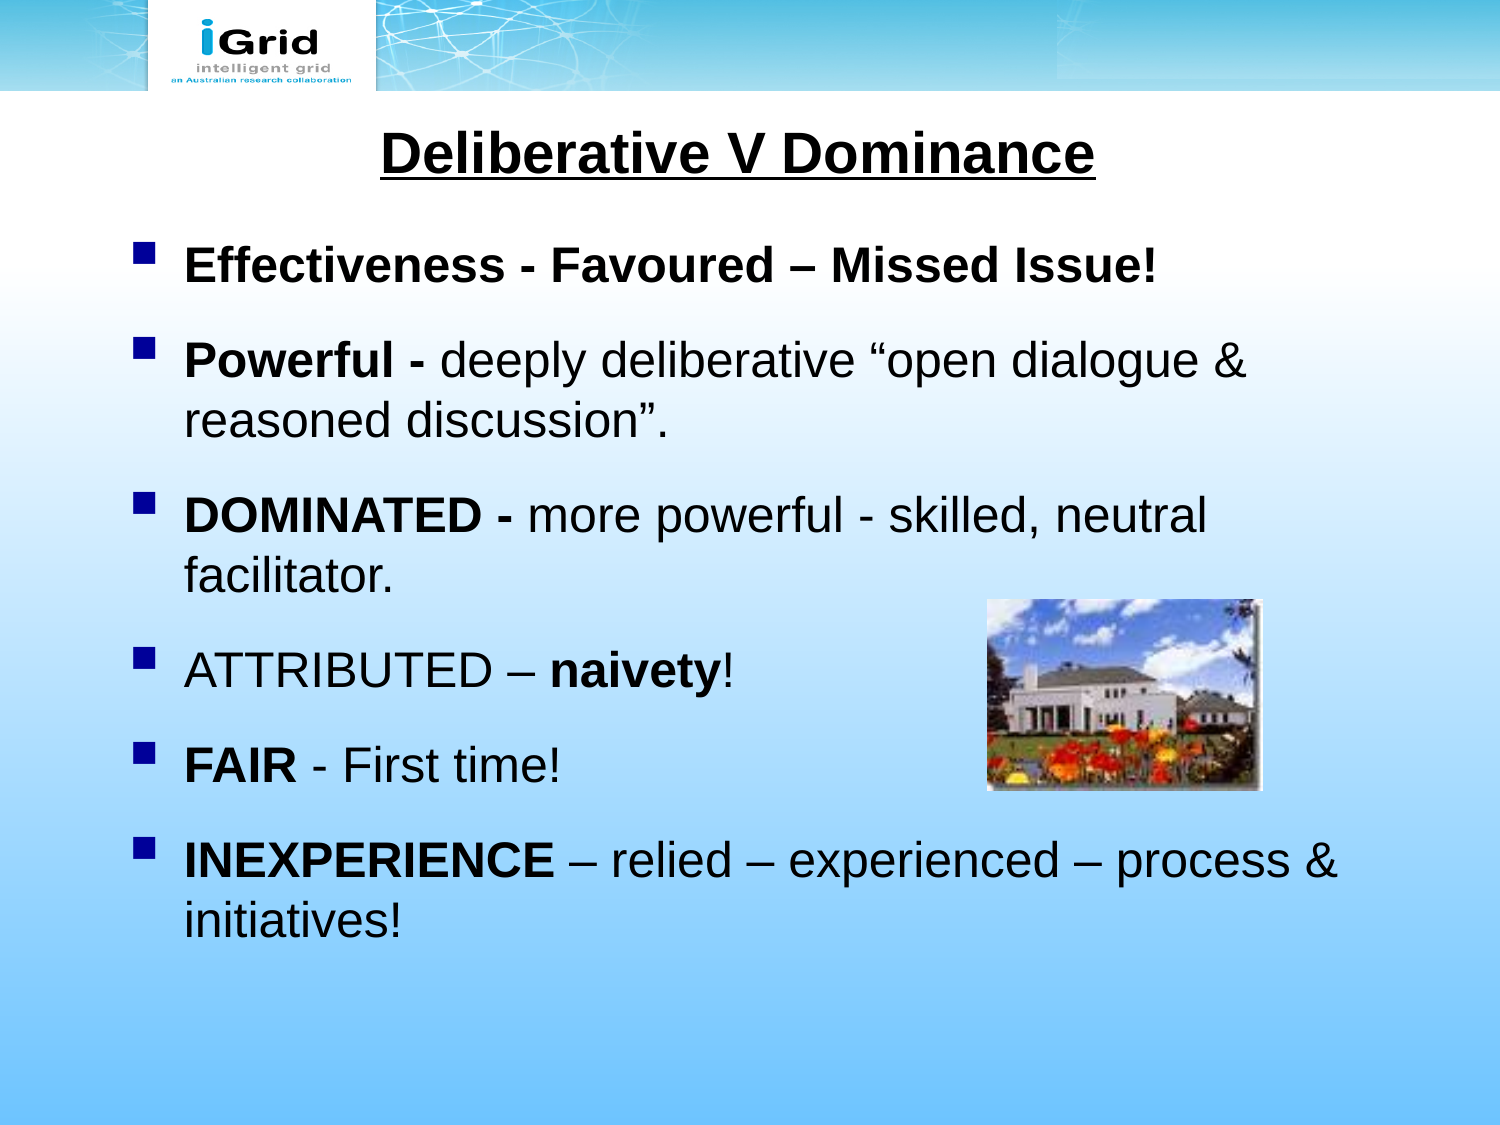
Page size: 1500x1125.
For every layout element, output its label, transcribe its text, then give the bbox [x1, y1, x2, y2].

picture [0, 0, 1500, 91]
list Effectiveness - Favoured – Missed Issue! Powerful - deeply deliberative “open dialogue & reasoned discussion”. DOMINATED - more powerful - skilled, neutral facilitator. ATTRIBUTED – naivety! FAIR - First time! INEXPERIENCE – relied – experienced – process & initiatives! [112, 224, 1388, 1001]
picture [987, 599, 1263, 792]
title Deliberative V Dominance [91, 112, 1385, 188]
